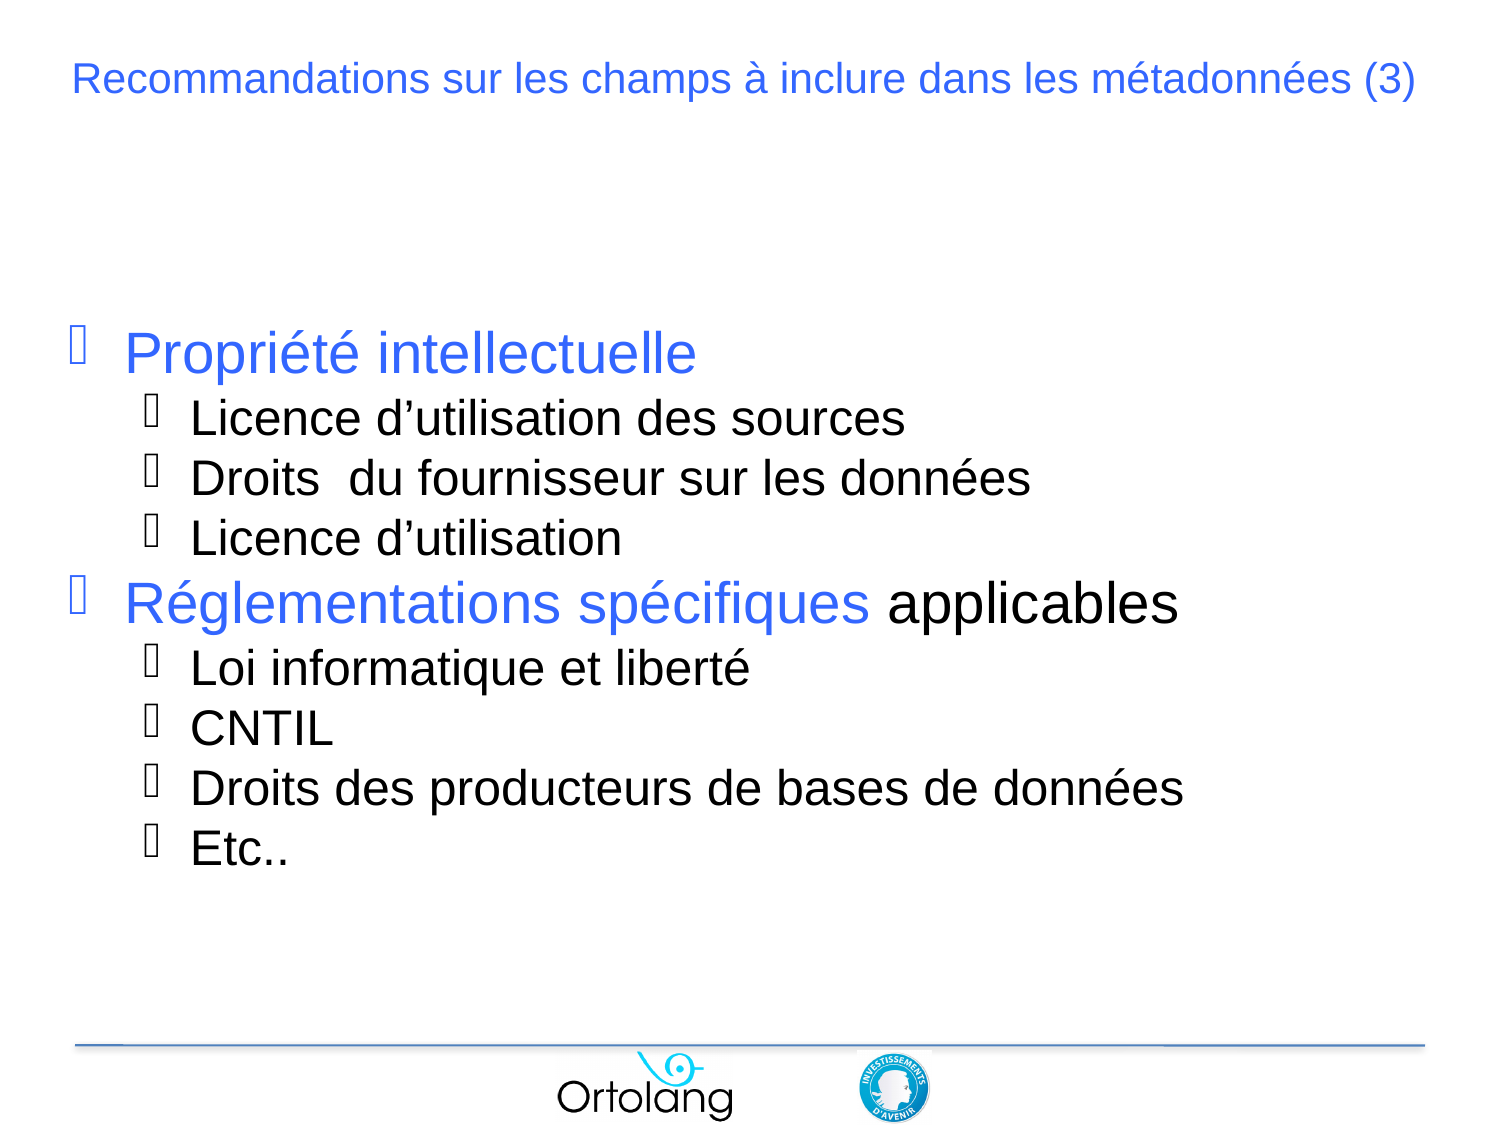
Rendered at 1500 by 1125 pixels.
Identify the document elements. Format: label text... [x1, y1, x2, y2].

list Propriété intellectuelle Licence d’utilisation des sources Droits du fournisseur sur les données Licence d’utilisation Réglementations spécifiques applicables Loi informatique et liberté CNTIL Droits des producteurs de bases de données Etc.. [53, 308, 1404, 975]
picture [857, 1050, 932, 1125]
picture [555, 1050, 733, 1122]
title Recommandations sur les champs à inclure dans les métadonnées (3) [17, 42, 1471, 112]
